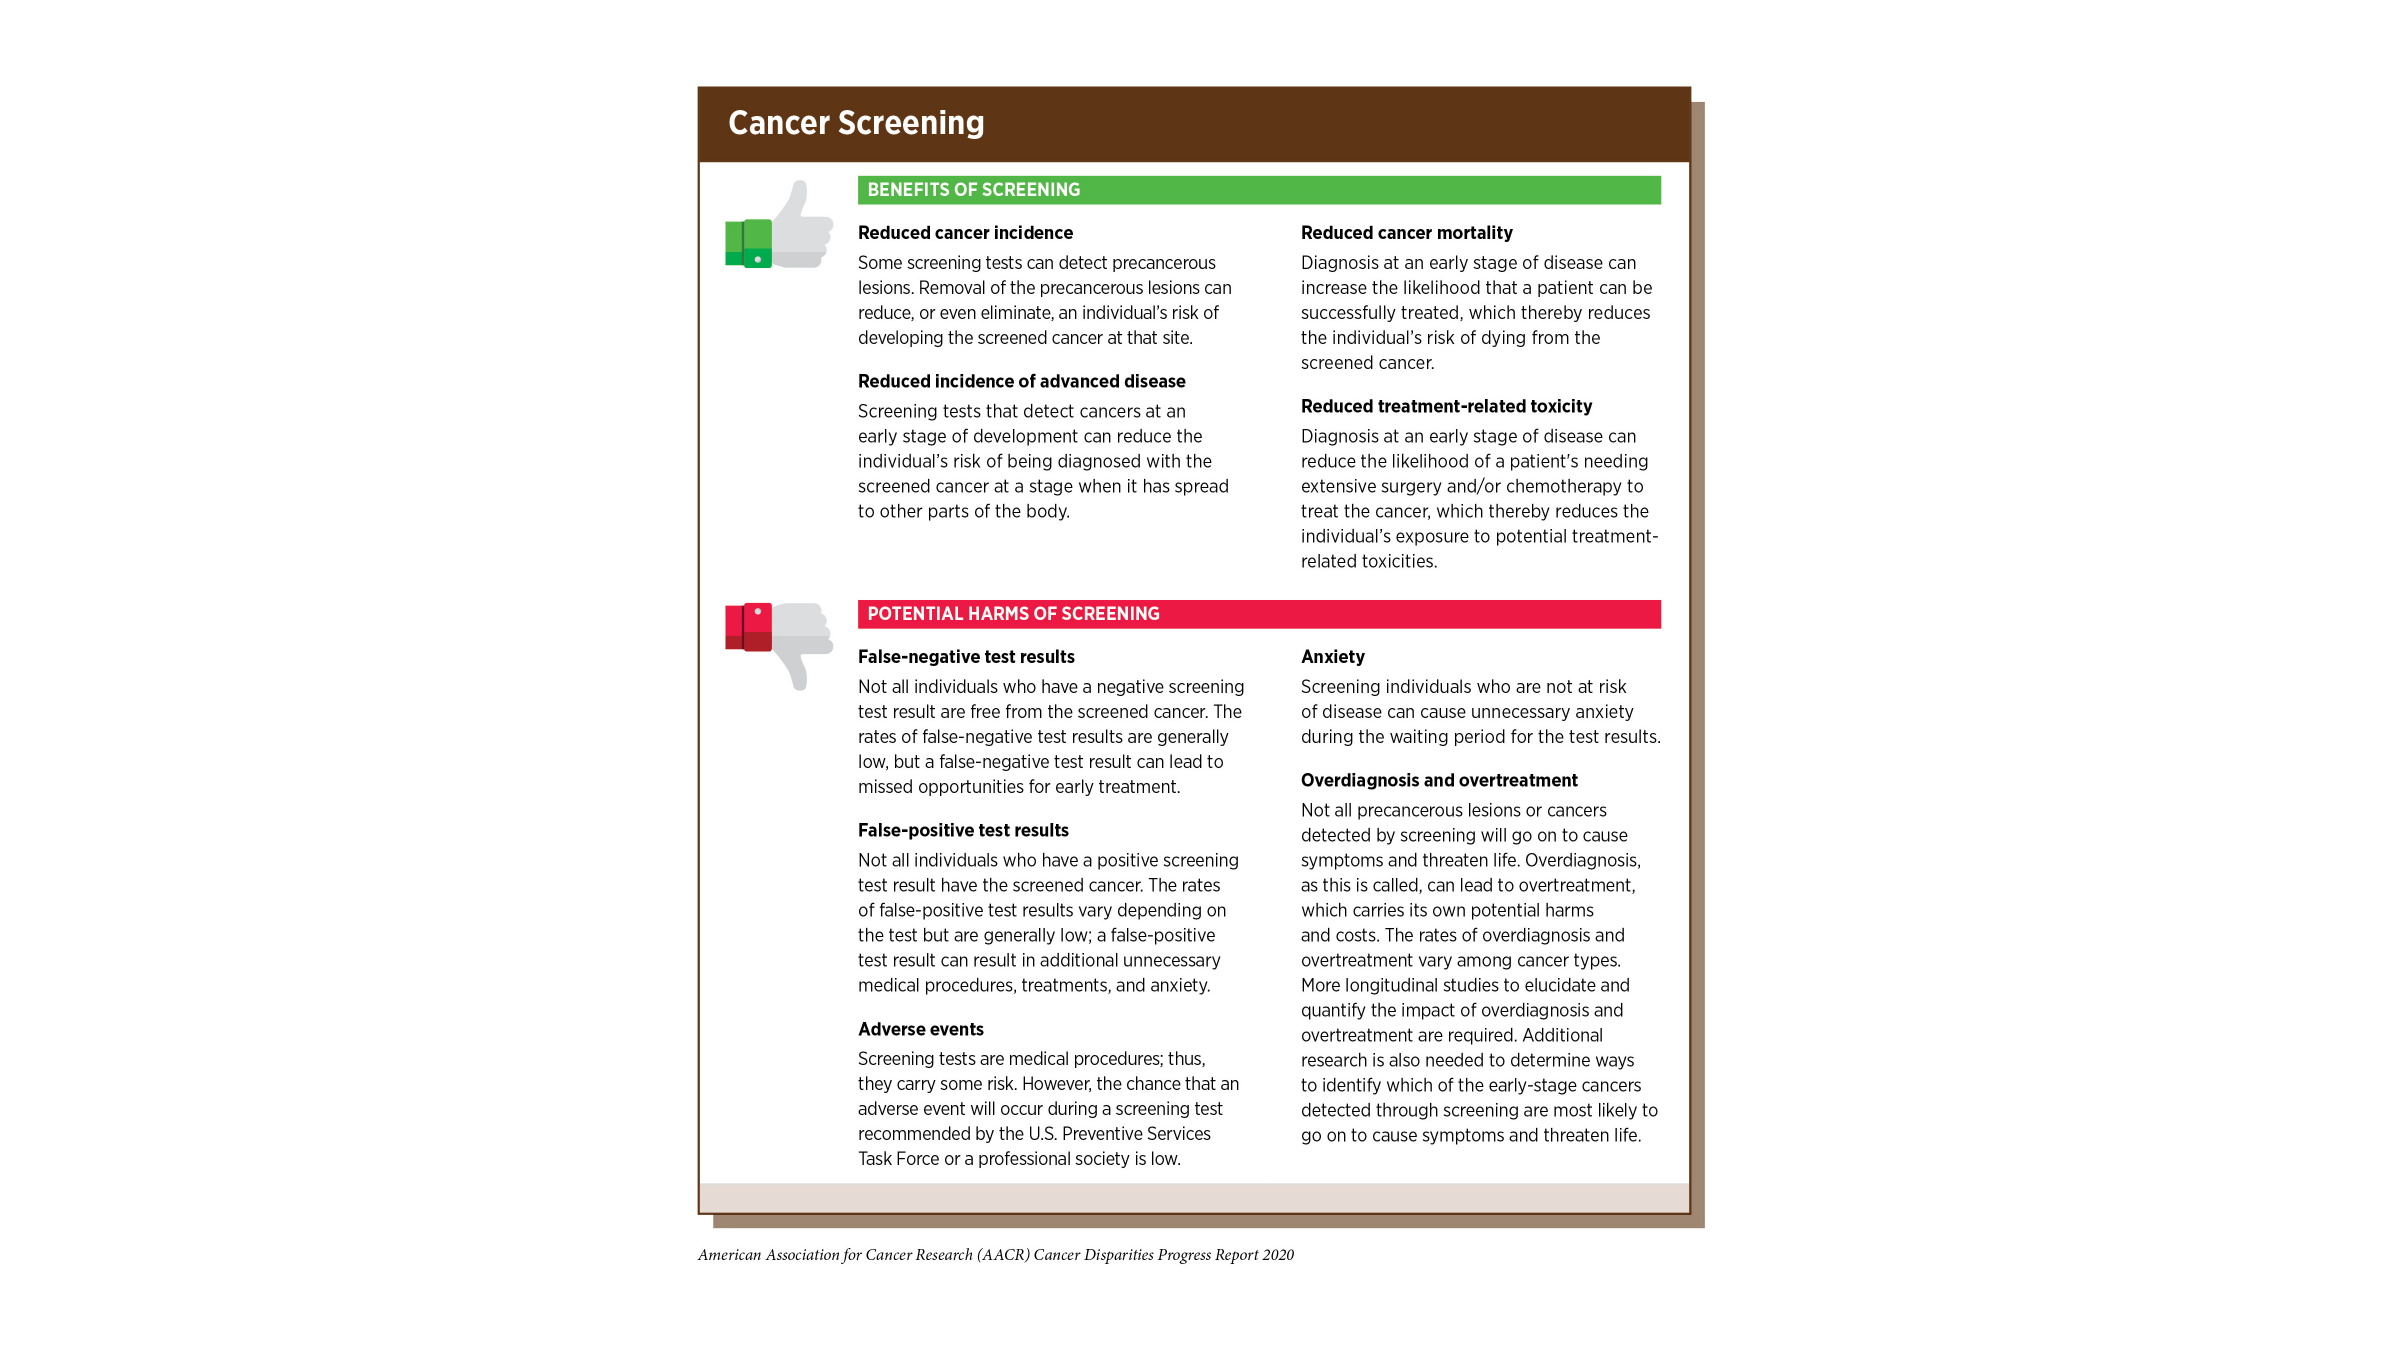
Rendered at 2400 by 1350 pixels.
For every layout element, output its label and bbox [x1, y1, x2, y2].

picture [688, 79, 1712, 1271]
